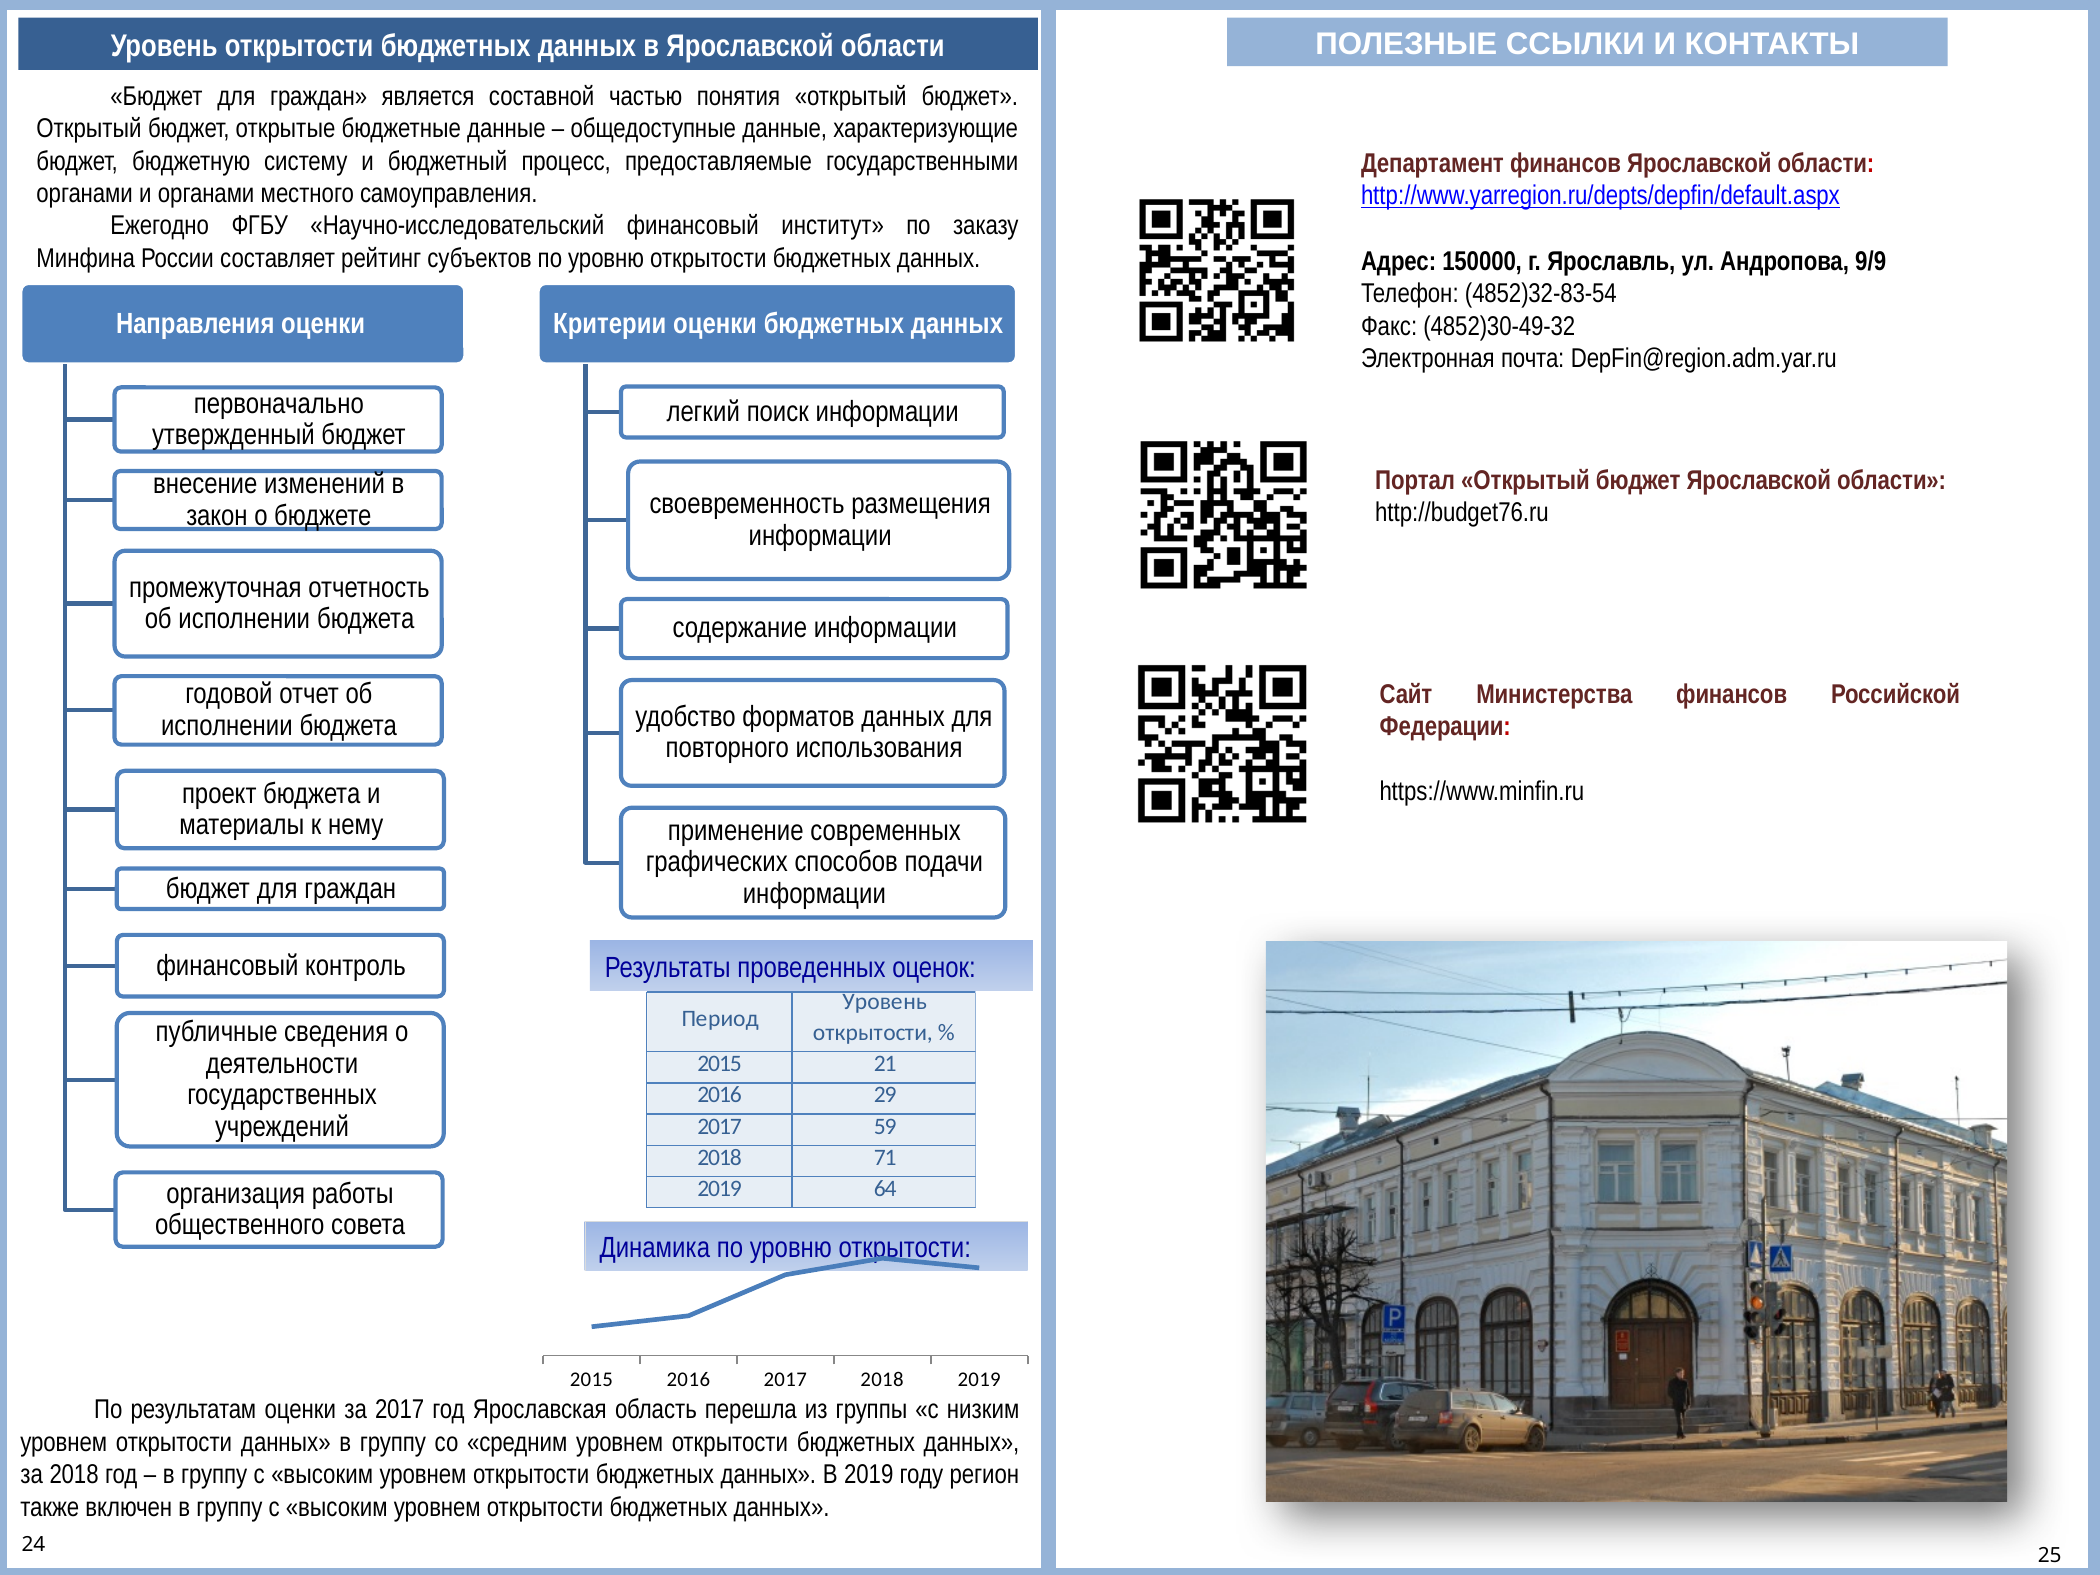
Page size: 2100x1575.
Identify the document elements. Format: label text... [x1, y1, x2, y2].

picture [1110, 172, 1325, 370]
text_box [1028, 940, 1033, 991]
text_box Портал «Открытый бюджет Ярославской области»: http://budget76.ru [1363, 456, 2100, 533]
picture [1265, 940, 2008, 1502]
text_box [0, 0, 2097, 1575]
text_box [20, 282, 1024, 1248]
chart [532, 1242, 1038, 1394]
text_box «Бюджет для граждан» является составной частью понятия «открытый бюджет». Открытый бюджет, открытые бюджетные данные – общедоступные данные, характеризующие бюджет, бюджетную систему и бюджетный процесс, предоставляемые государственными органами и органами местного самоуправления. Ежегодно ФГБУ «Научно-исследовательский финансовый институт» по заказу Минфина России составляет рейтинг субъектов по уровню открытости бюджетных данных. [21, 70, 1033, 281]
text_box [645, 991, 978, 1209]
text_box Сайт Министерства финансов Российской Федерации: https://www.minfin.ru [1368, 670, 1971, 812]
text_box По результатам оценки за 2017 год Ярославская область перешла из группы «с низким уровнем открытости данных» в группу со «средним уровнем открытости бюджетных данных», за 2018 год – в группу с «высоким уровнем открытости бюджетных данных». В 2019 году регион также включен в группу с «высоким уровнем открытости бюджетных данных». [5, 1384, 1035, 1562]
text_box Департамент финансов Ярославской области: http://www.yarregion.ru/depts/depfin/default.aspx Адрес: 150000, г. Ярославль, ул. Андропова, 9/9 Телефон: (4852)32-83-54 Факс: (4852)30-49-32 Электронная почта: DepFin@region.adm.yar.ru [1349, 139, 2087, 379]
picture [1106, 635, 1340, 854]
text_box ПОЛЕЗНЫЕ ССЫЛКИ И КОНТАКТЫ [1227, 17, 1948, 67]
text_box Уровень открытости бюджетных данных в Ярославской области [18, 17, 1038, 70]
picture [1109, 413, 1340, 619]
text_box 25 [2022, 1534, 2083, 1574]
